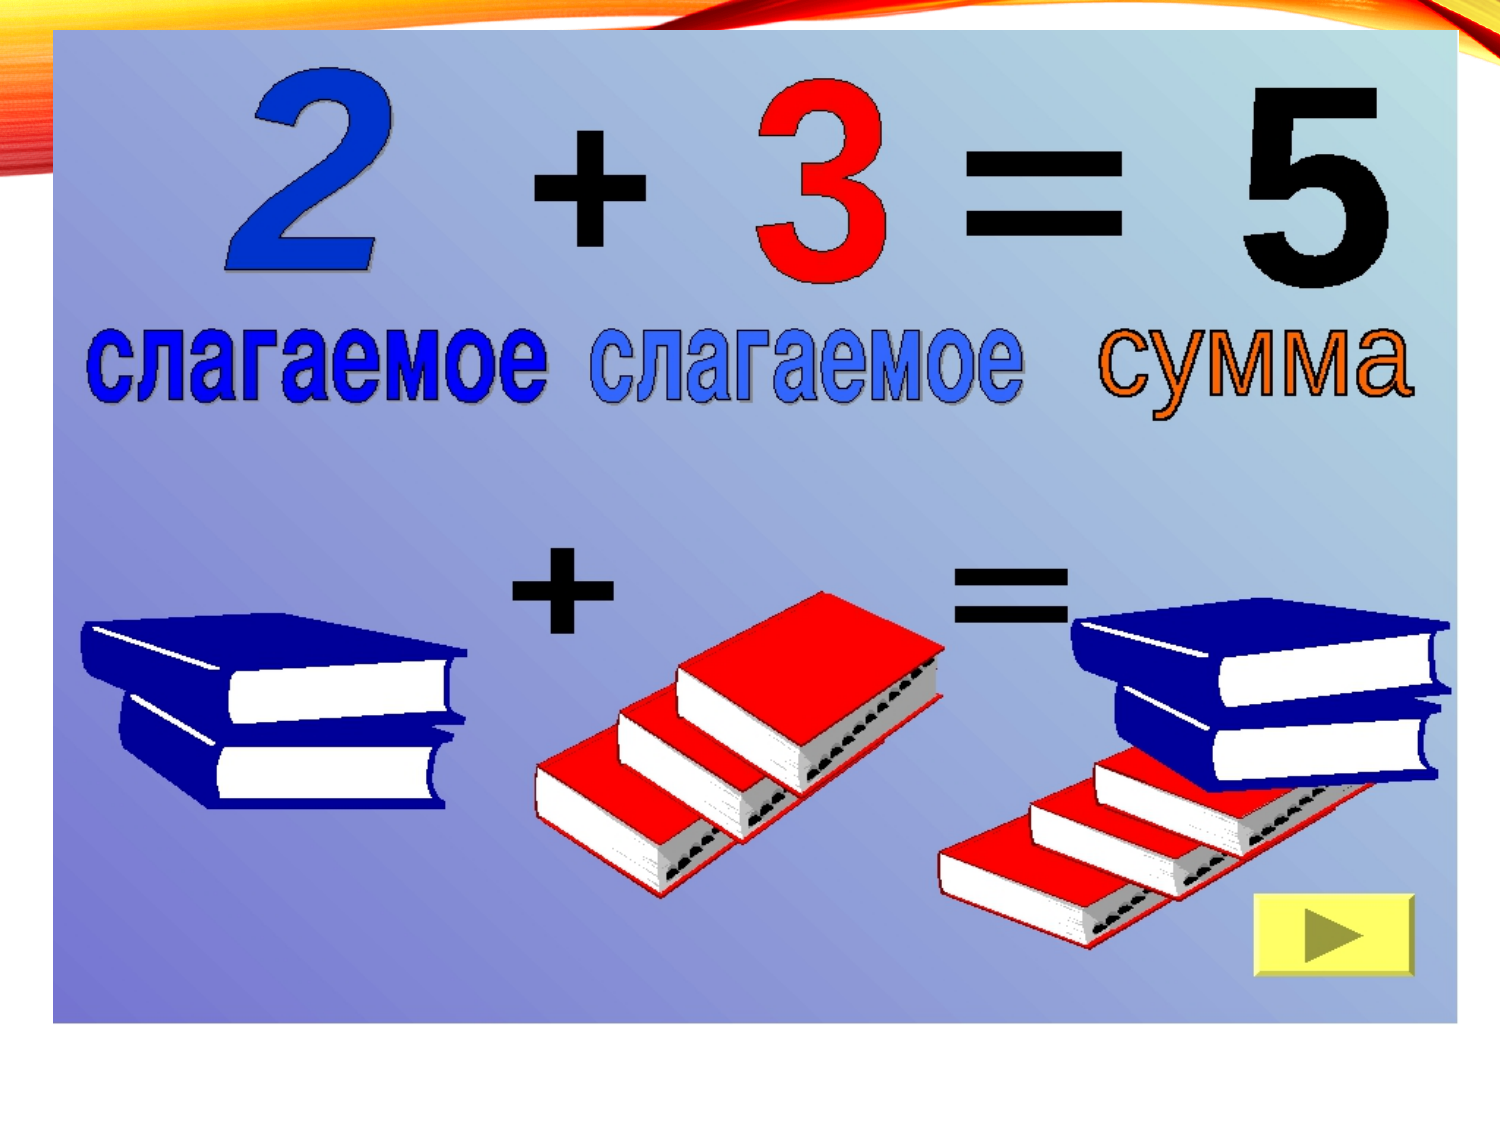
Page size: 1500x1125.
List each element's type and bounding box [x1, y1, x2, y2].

list [52, 30, 1459, 1026]
picture [0, 0, 1500, 178]
